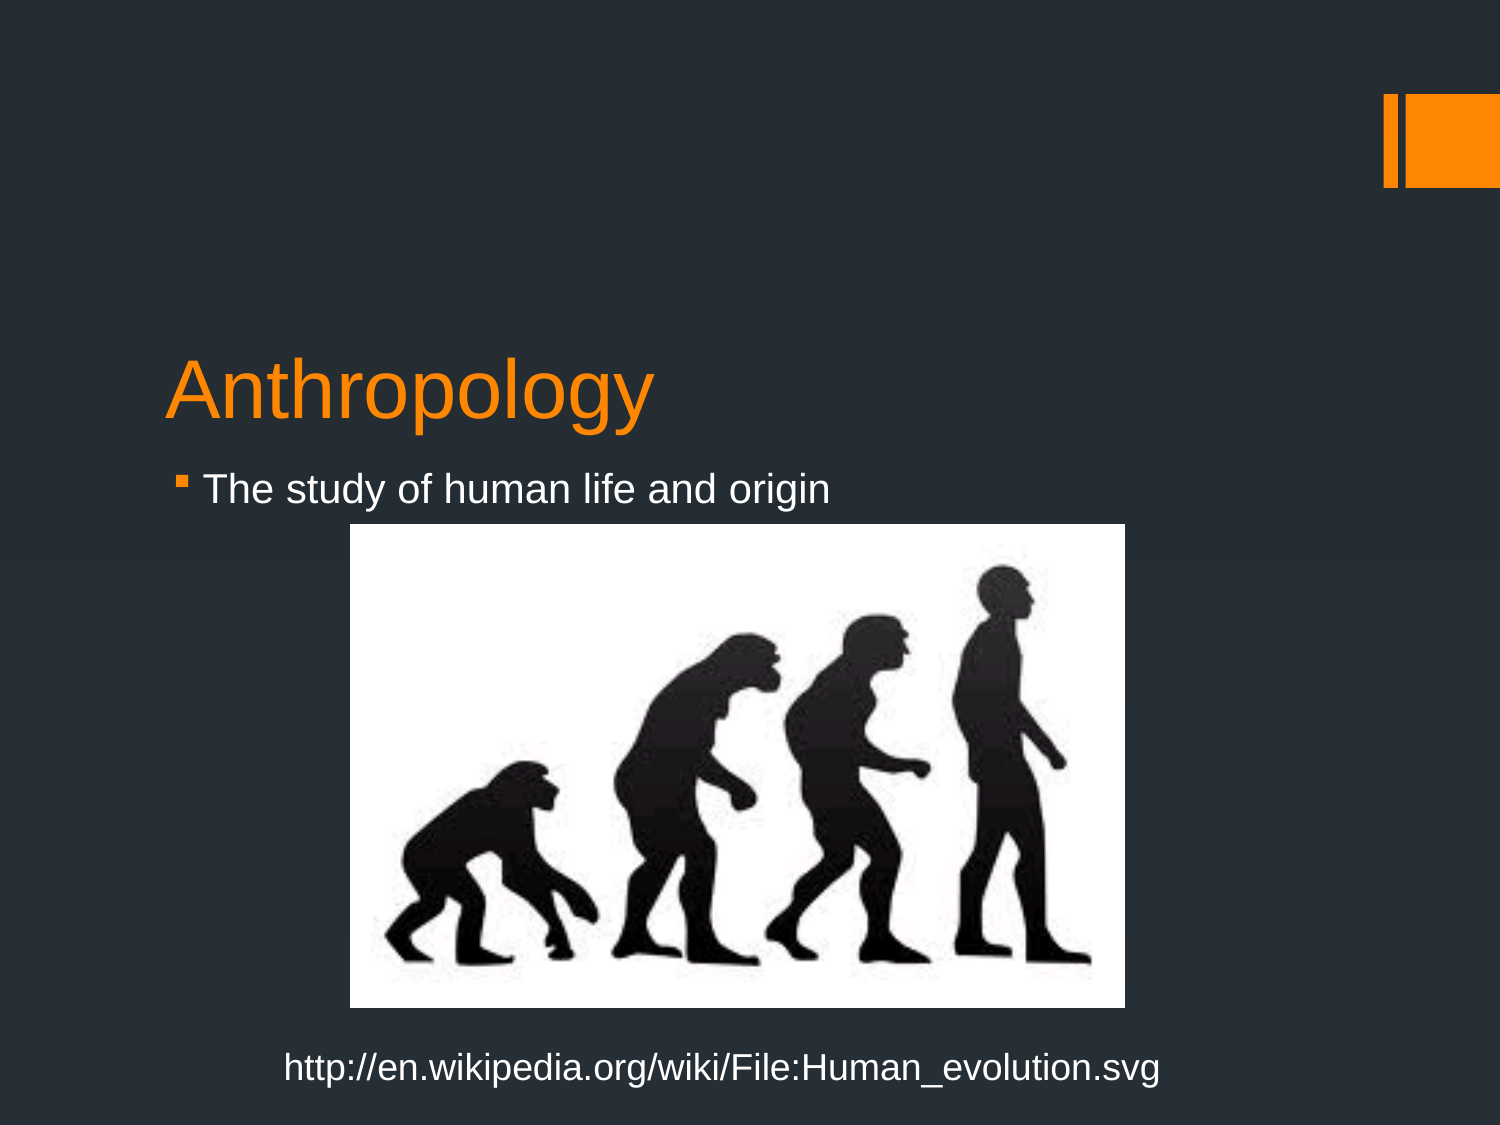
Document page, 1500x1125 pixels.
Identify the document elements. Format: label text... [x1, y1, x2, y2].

text_box http://en.wikipedia.org/wiki/File:Human_evolution.svg [268, 1035, 1207, 1095]
title Anthropology [150, 253, 1350, 443]
list The study of human life and origin [150, 454, 1350, 1035]
picture [349, 524, 1126, 1009]
